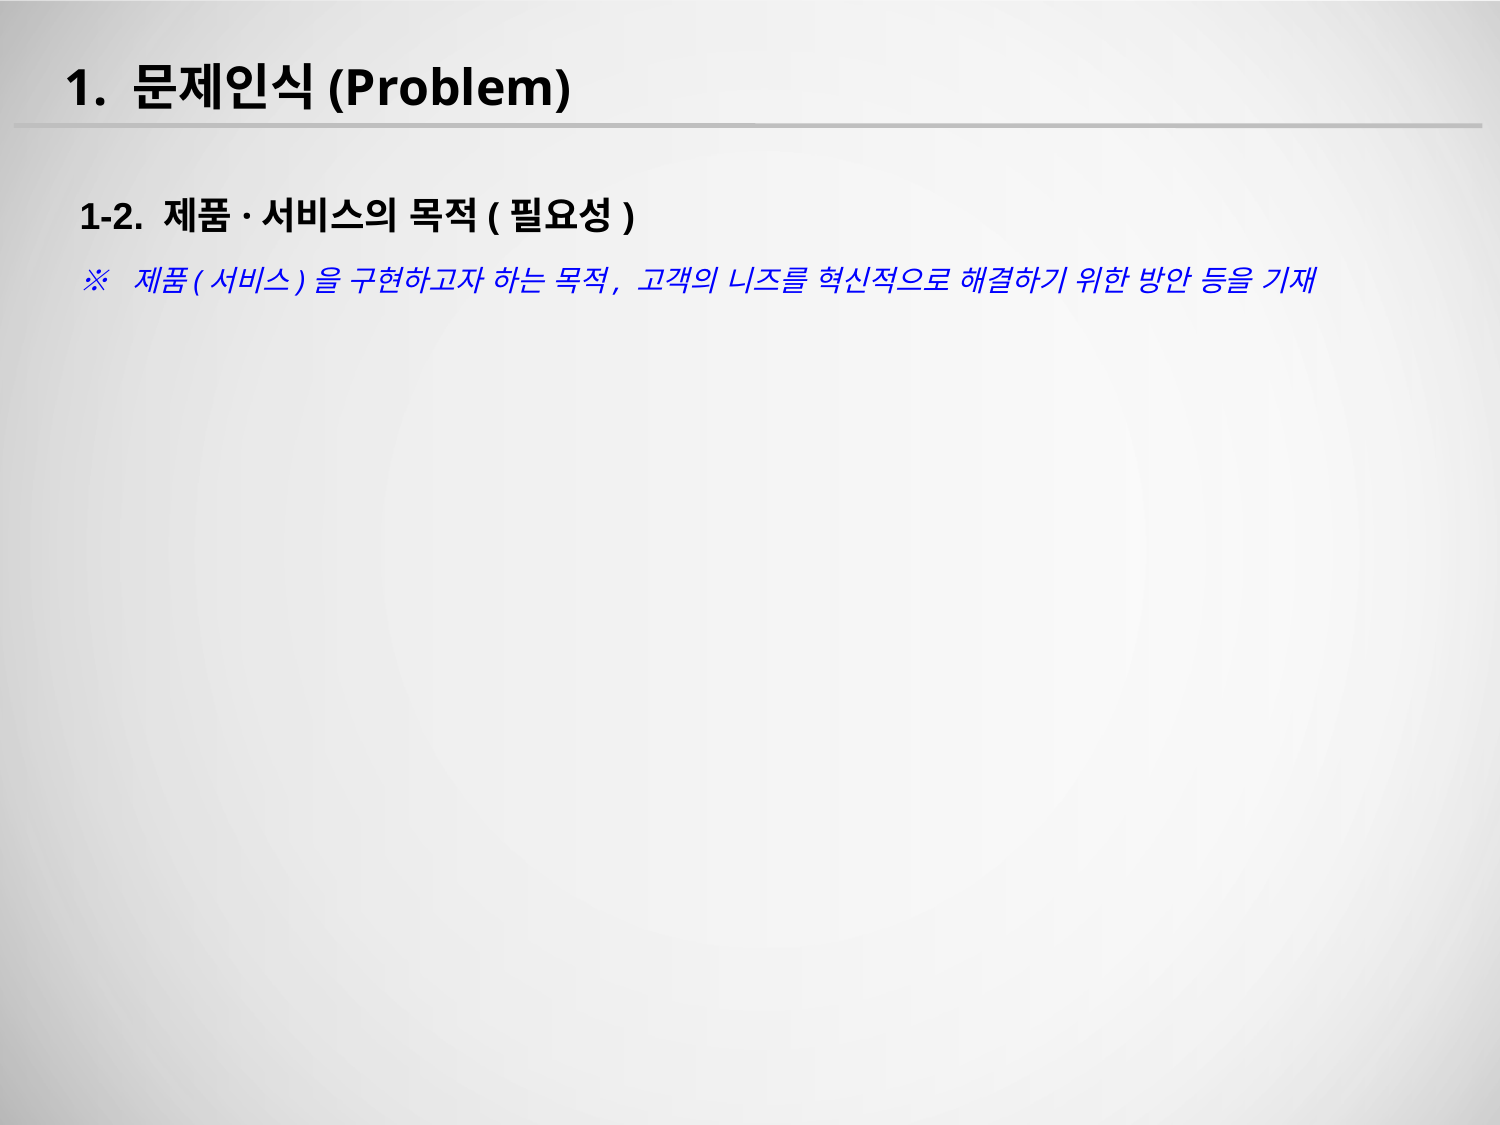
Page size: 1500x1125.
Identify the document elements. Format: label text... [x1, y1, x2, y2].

text_box 1. 문제인식(Problem) [49, 47, 1483, 123]
text_box 1-2. 제품·서비스의 목적(필요성) ※ 제품(서비스)을 구현하고자 하는 목적, 고객의 니즈를 혁신적으로 해결하기 위한 방안 등을 기재 [64, 184, 1483, 305]
